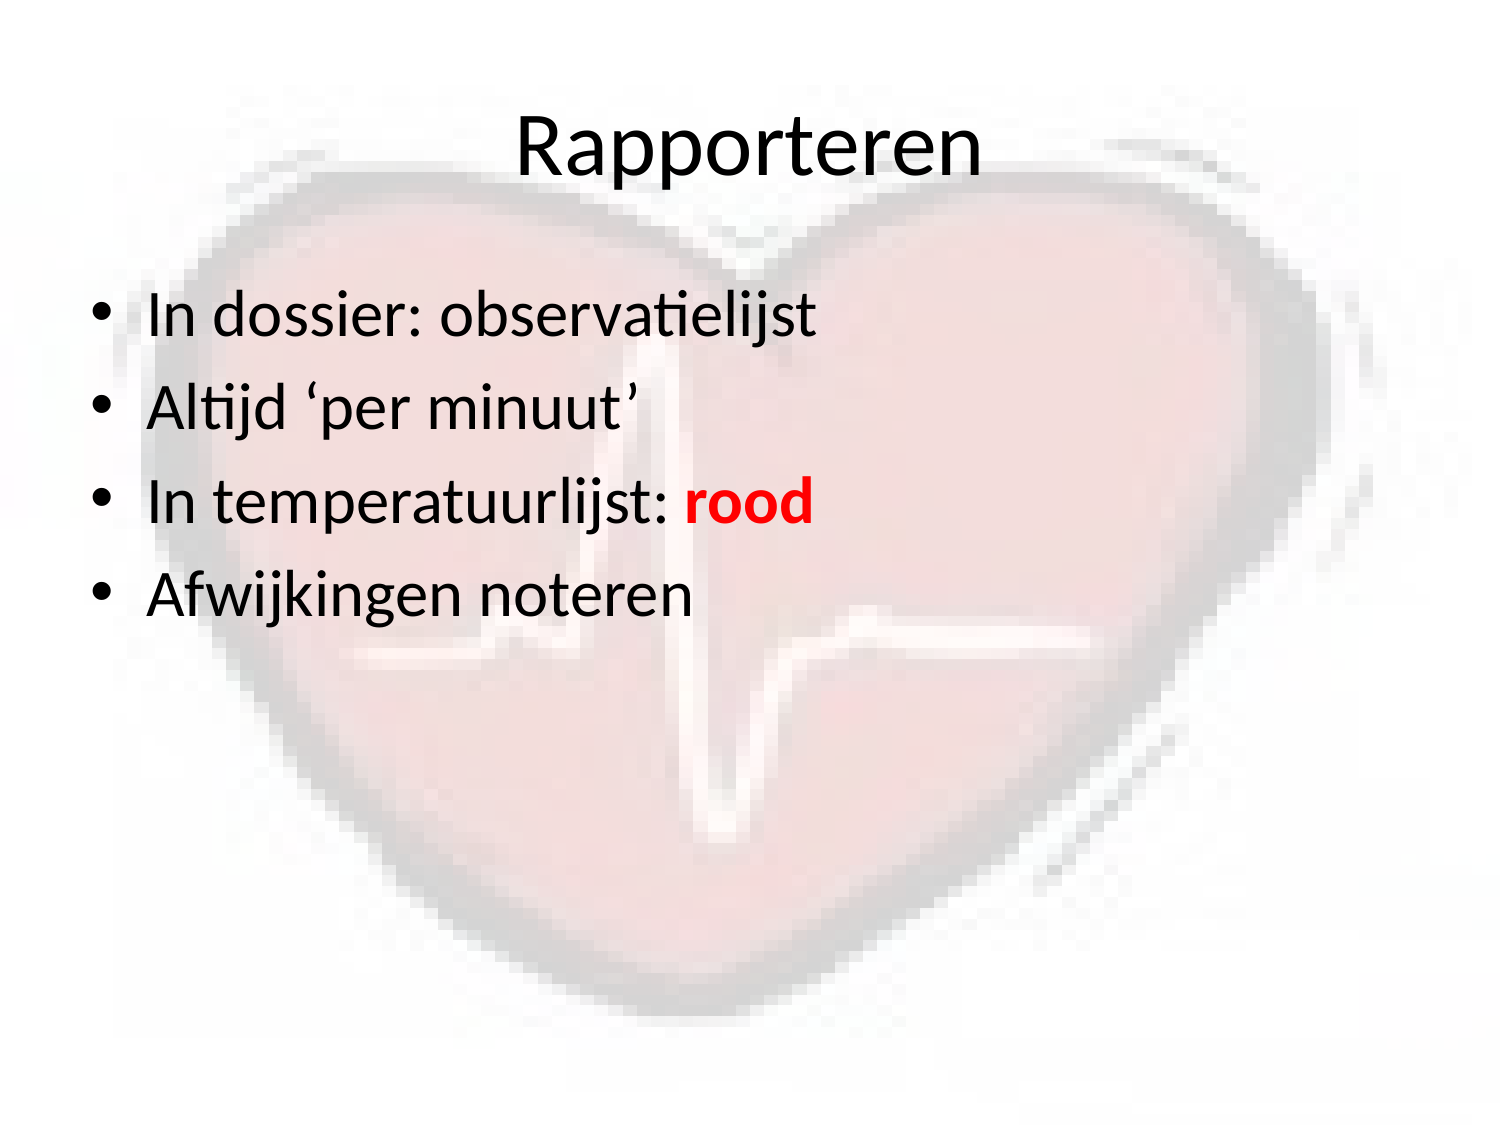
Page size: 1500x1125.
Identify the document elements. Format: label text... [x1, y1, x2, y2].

list In dossier: observatielijst Altijd ‘per minuut’ In temperatuurlijst: rood Afwijkingen noteren [75, 262, 1425, 1005]
title Rapporteren [75, 45, 1425, 233]
